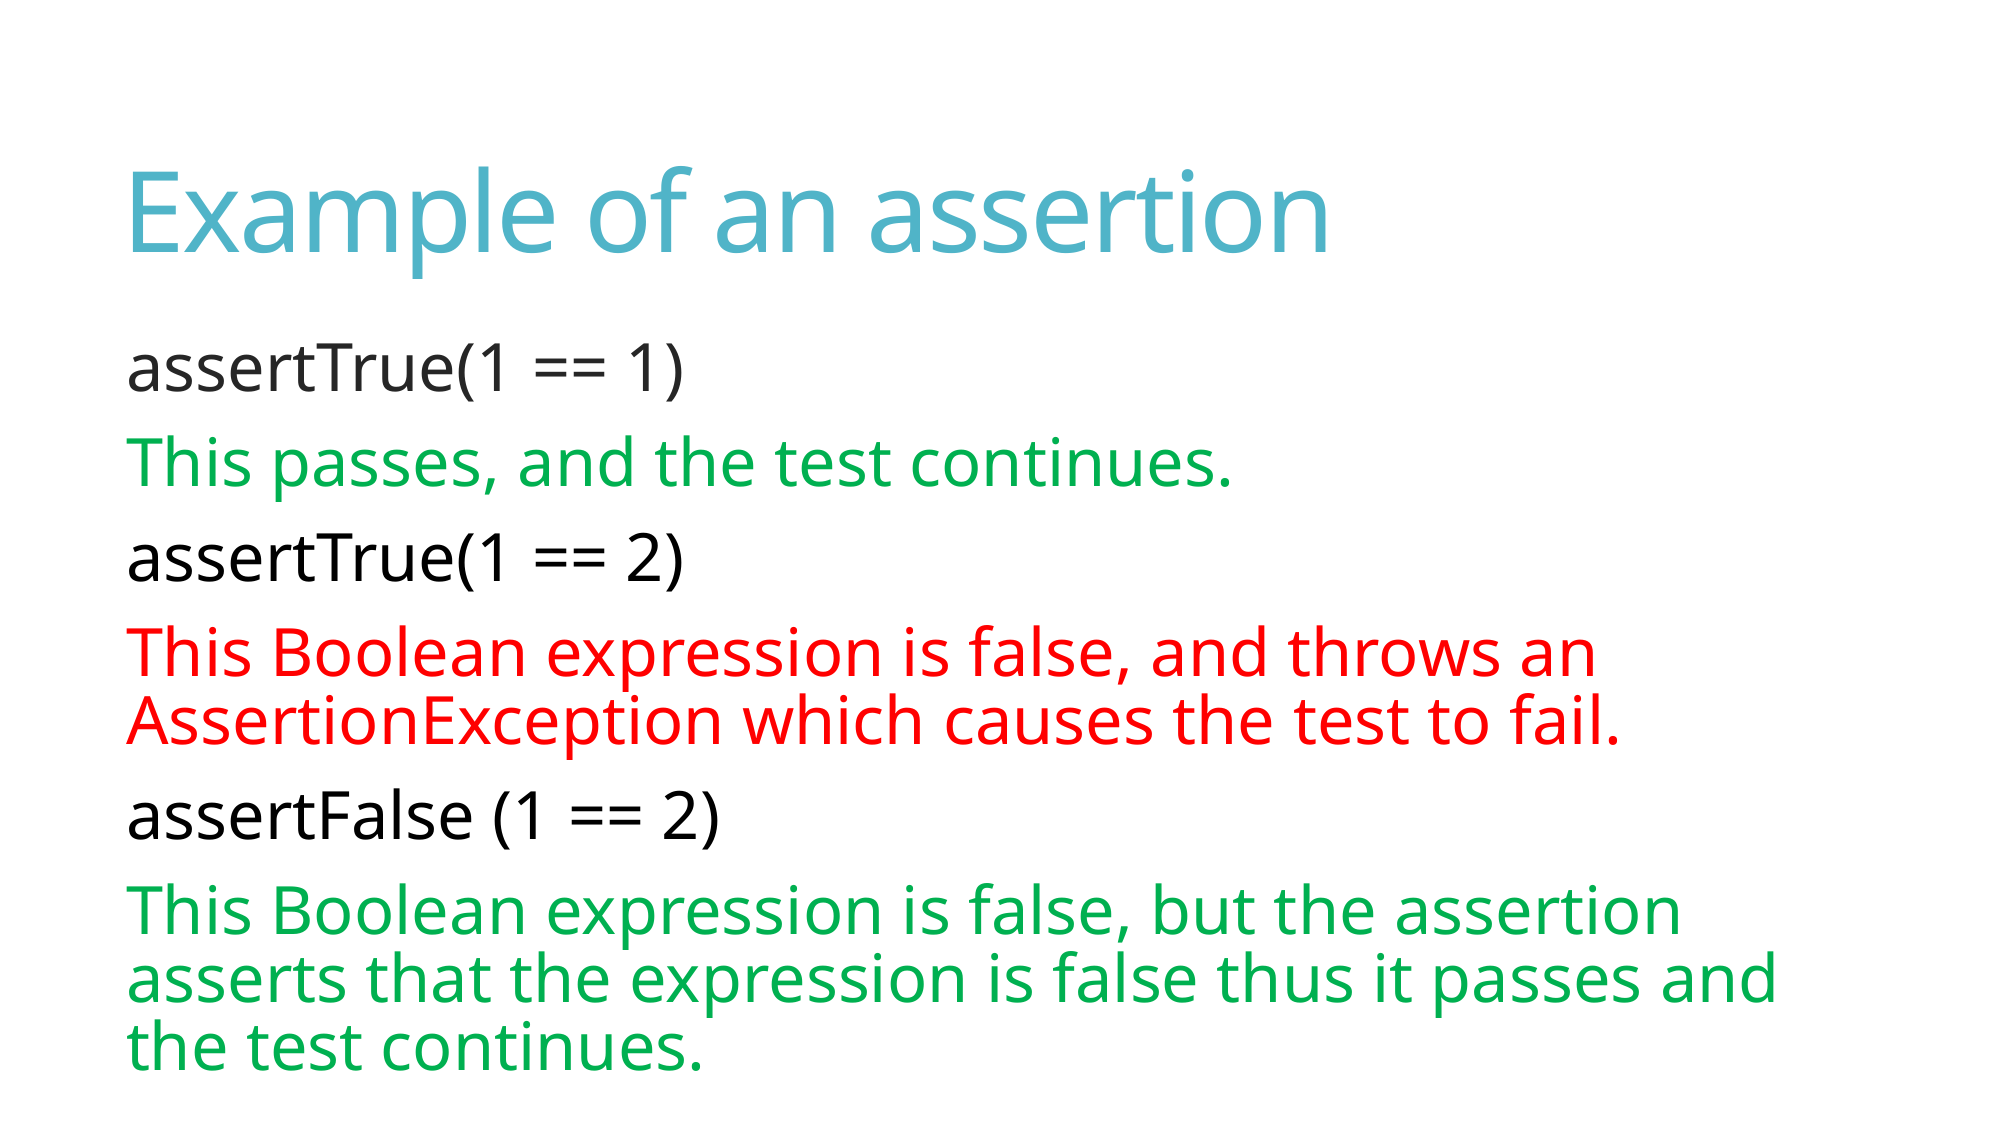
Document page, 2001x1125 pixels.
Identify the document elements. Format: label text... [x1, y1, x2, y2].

list assertTrue(1 == 1) This passes, and the test continues. assertTrue(1 == 2) This Boolean expression is false, and throws an AssertionException which causes the test to fail. assertFalse (1 == 2) This Boolean expression is false, but the assertion asserts that the expression is false thus it passes and the test continues. [111, 329, 1876, 1052]
title Example of an assertion [107, 81, 1875, 354]
